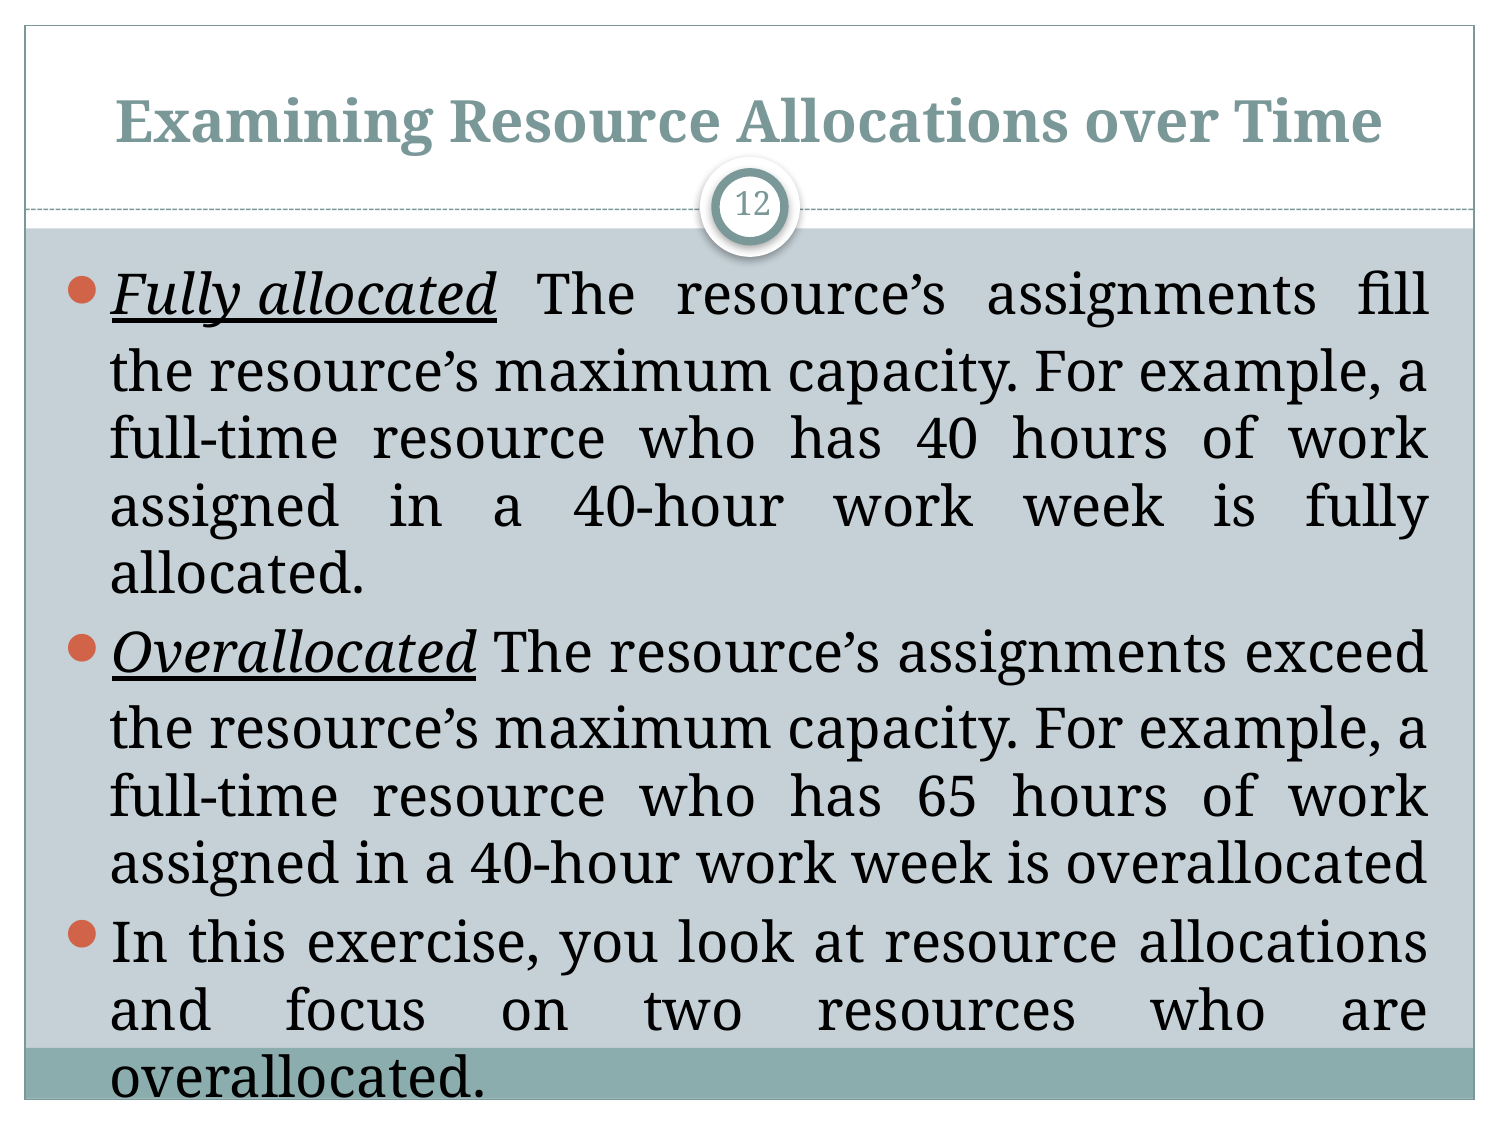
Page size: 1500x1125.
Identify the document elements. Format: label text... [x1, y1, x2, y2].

slide_number 12 [715, 168, 791, 241]
list Fully allocated The resource’s assignments fill the resource’s maximum capacity. For example, a full-time resource who has 40 hours of work assigned in a 40-hour work week is fully allocated. Overallocated The resource’s assignments exceed the resource’s maximum capacity. For example, a full-time resource who has 65 hours of work assigned in a 40-hour work week is overallocated In this exercise, you look at resource allocations and focus on two resources who are overallocated. [49, 250, 1445, 1001]
title Examining Resource Allocations over Time [0, 24, 1500, 162]
